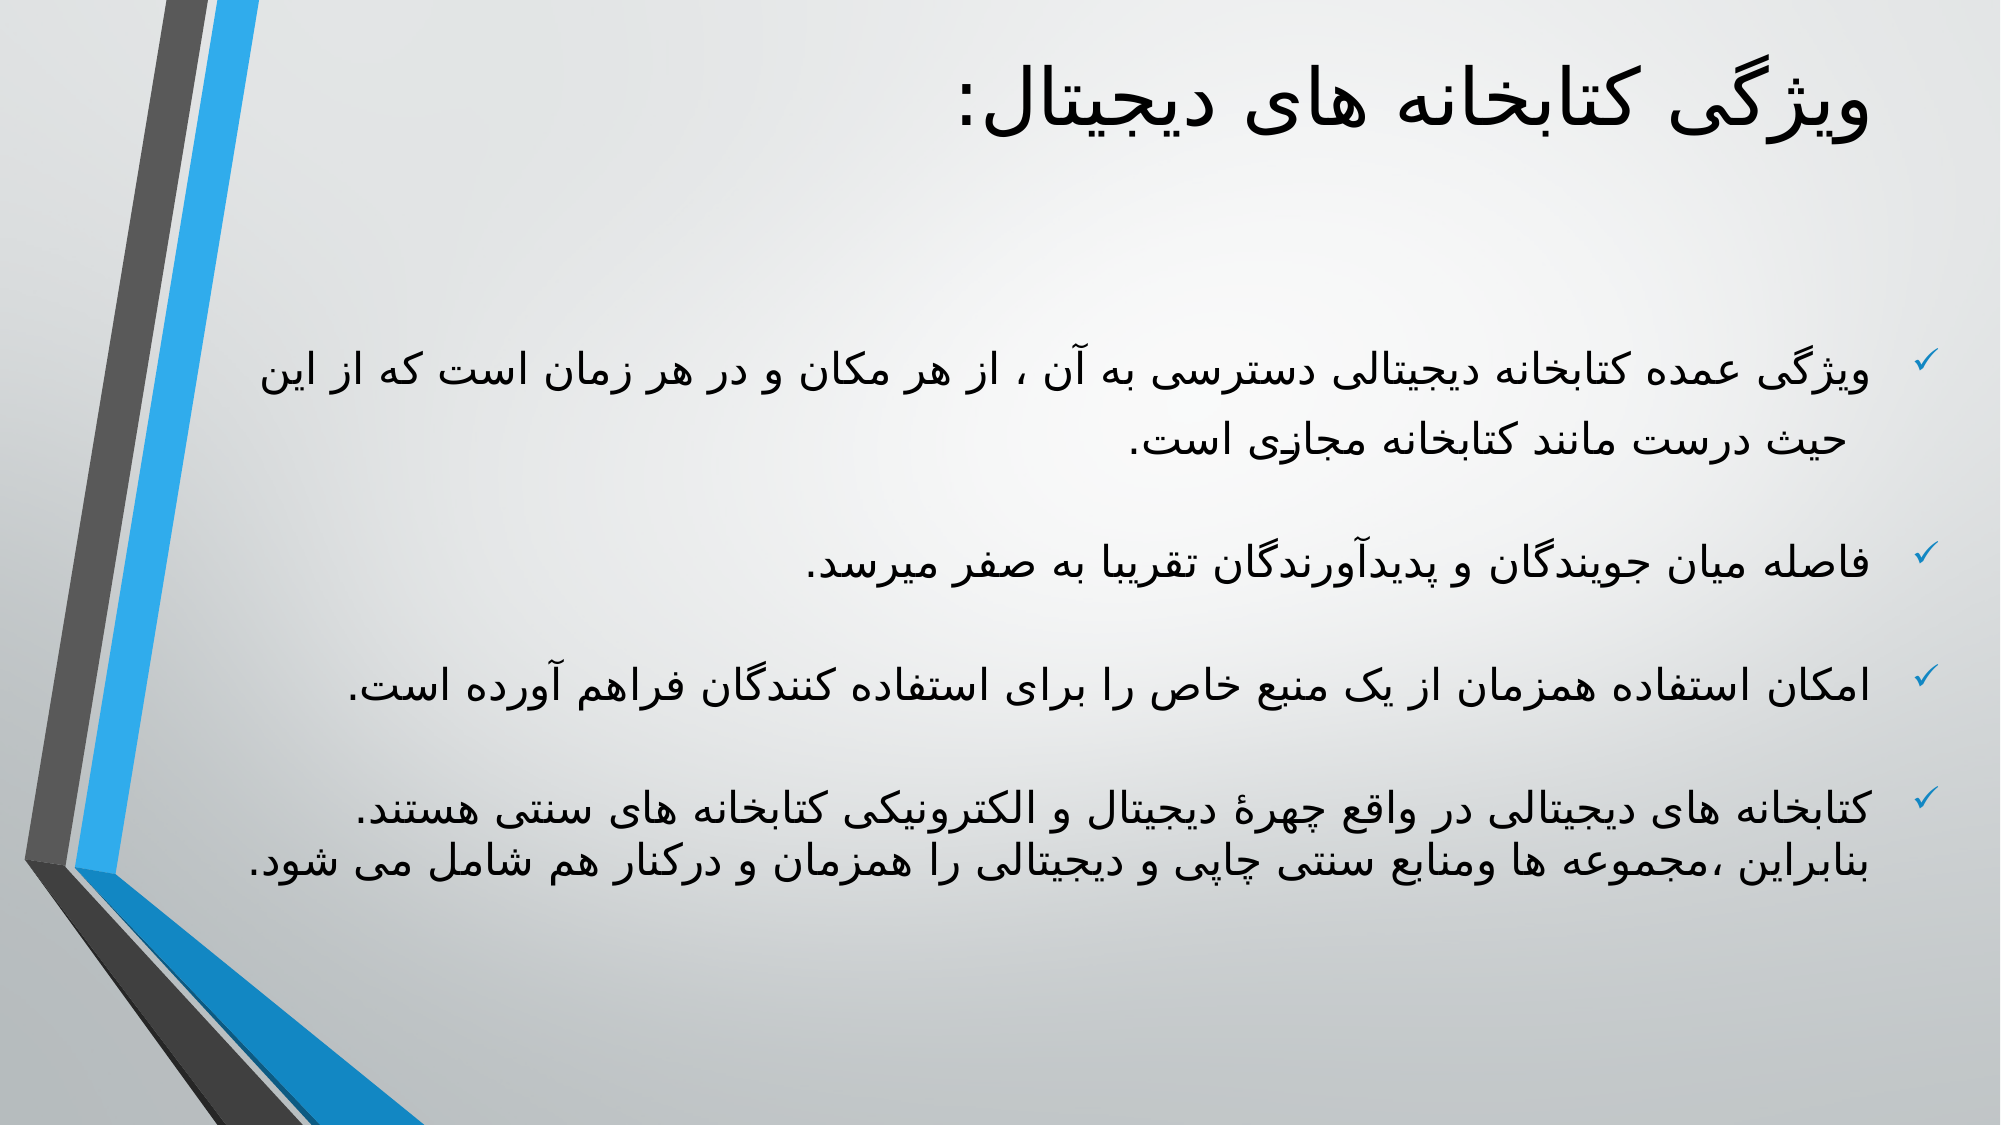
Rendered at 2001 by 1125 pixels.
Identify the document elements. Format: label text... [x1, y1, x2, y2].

list ویژگی عمده کتابخانه دیجیتالی دسترسی به آن ، از هر مکان و در هر زمان است که از این حیث درست مانند کتابخانه مجازی است. فاصله میان جویندگان و پدیدآورندگان تقریبا به صفر میرسد. امکان استفاده همزمان از یک منبع خاص را برای استفاده کنندگان فراهم آورده است. کتابخانه های دیجیتالی در واقع چهرۀ دیجیتال و الکترونیکی کتابخانه های سنتی هستند. بنابراین ،مجموعه ها ومنابع سنتی چاپی و دیجیتالی را همزمان و درکنار هم شامل می شود. [232, 224, 1949, 1027]
title ویژگی کتابخانه های دیجیتال: [244, 38, 1889, 149]
